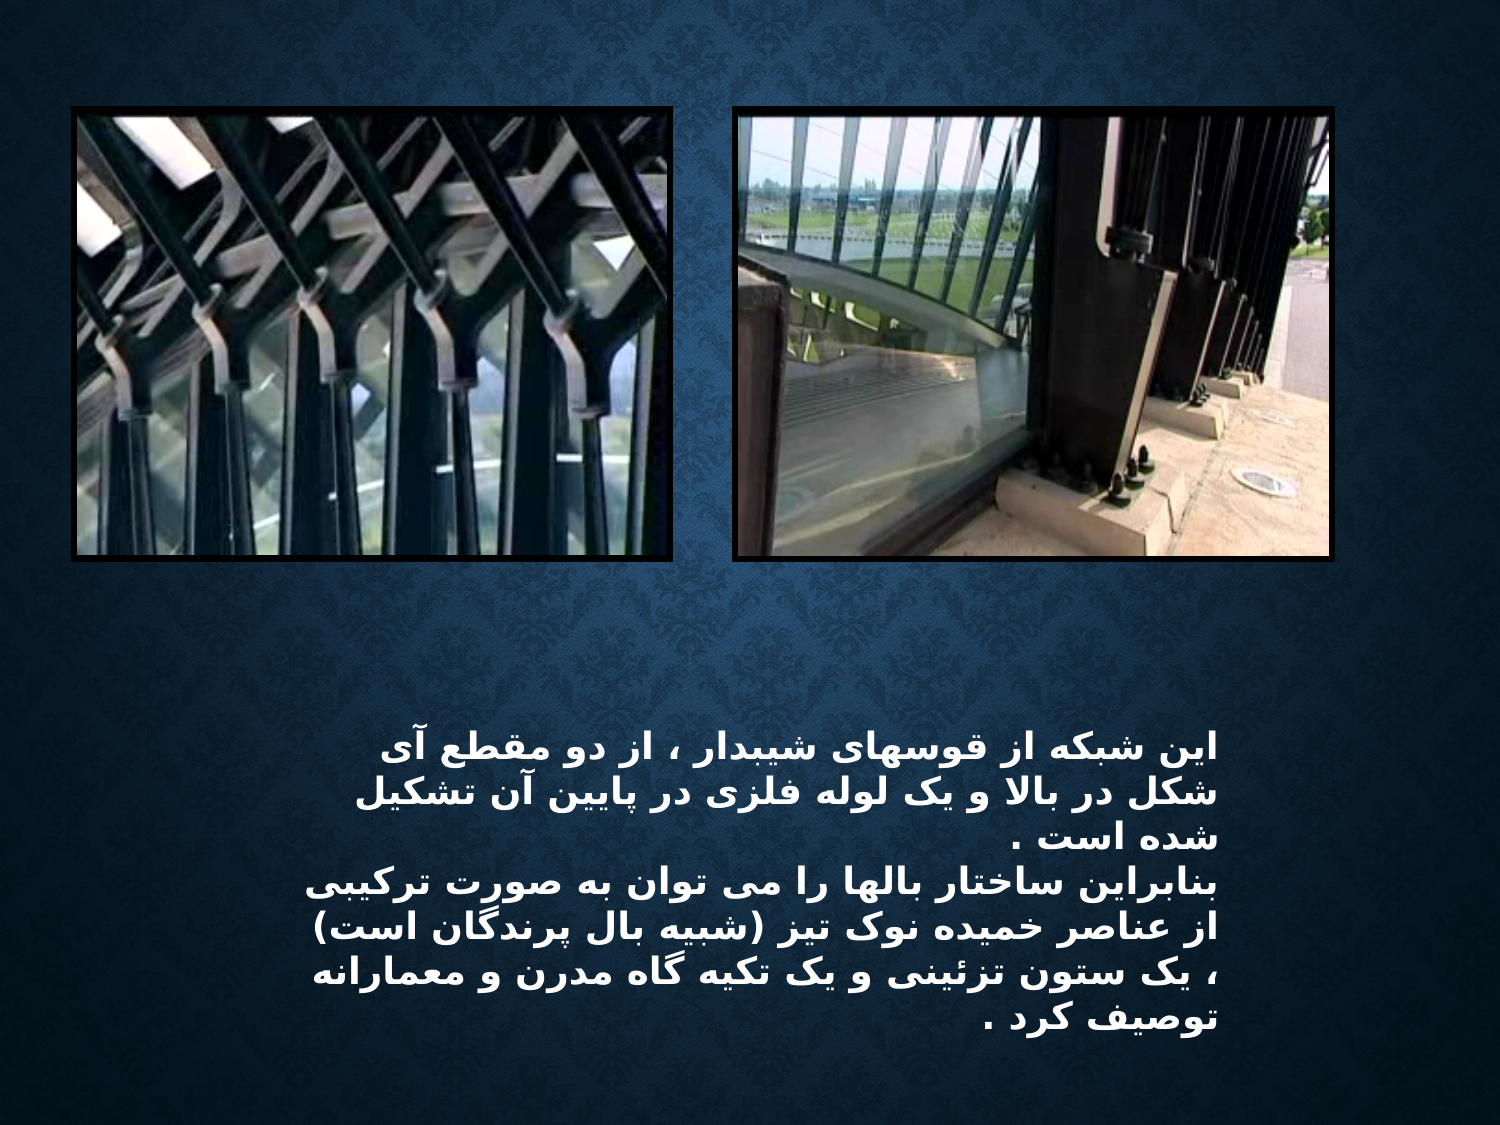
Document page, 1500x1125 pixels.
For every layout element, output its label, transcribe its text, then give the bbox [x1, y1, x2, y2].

picture [76, 111, 668, 556]
text_box این شبکه از قوسهای شیبدار ، از دو مقطع آی شکل در بالا و یک لوله فلزی در پایین آن تشکیل شده است . بنابراین ساختار بالها را می توان به صورت ترکیبی از عناصر خمیده نوک تیز (شبیه بال پرندگان است) ، یک ستون تزئینی و یک تکیه گاه مدرن و معمارانه توصیف کرد . [289, 715, 1235, 1109]
picture [737, 111, 1330, 557]
